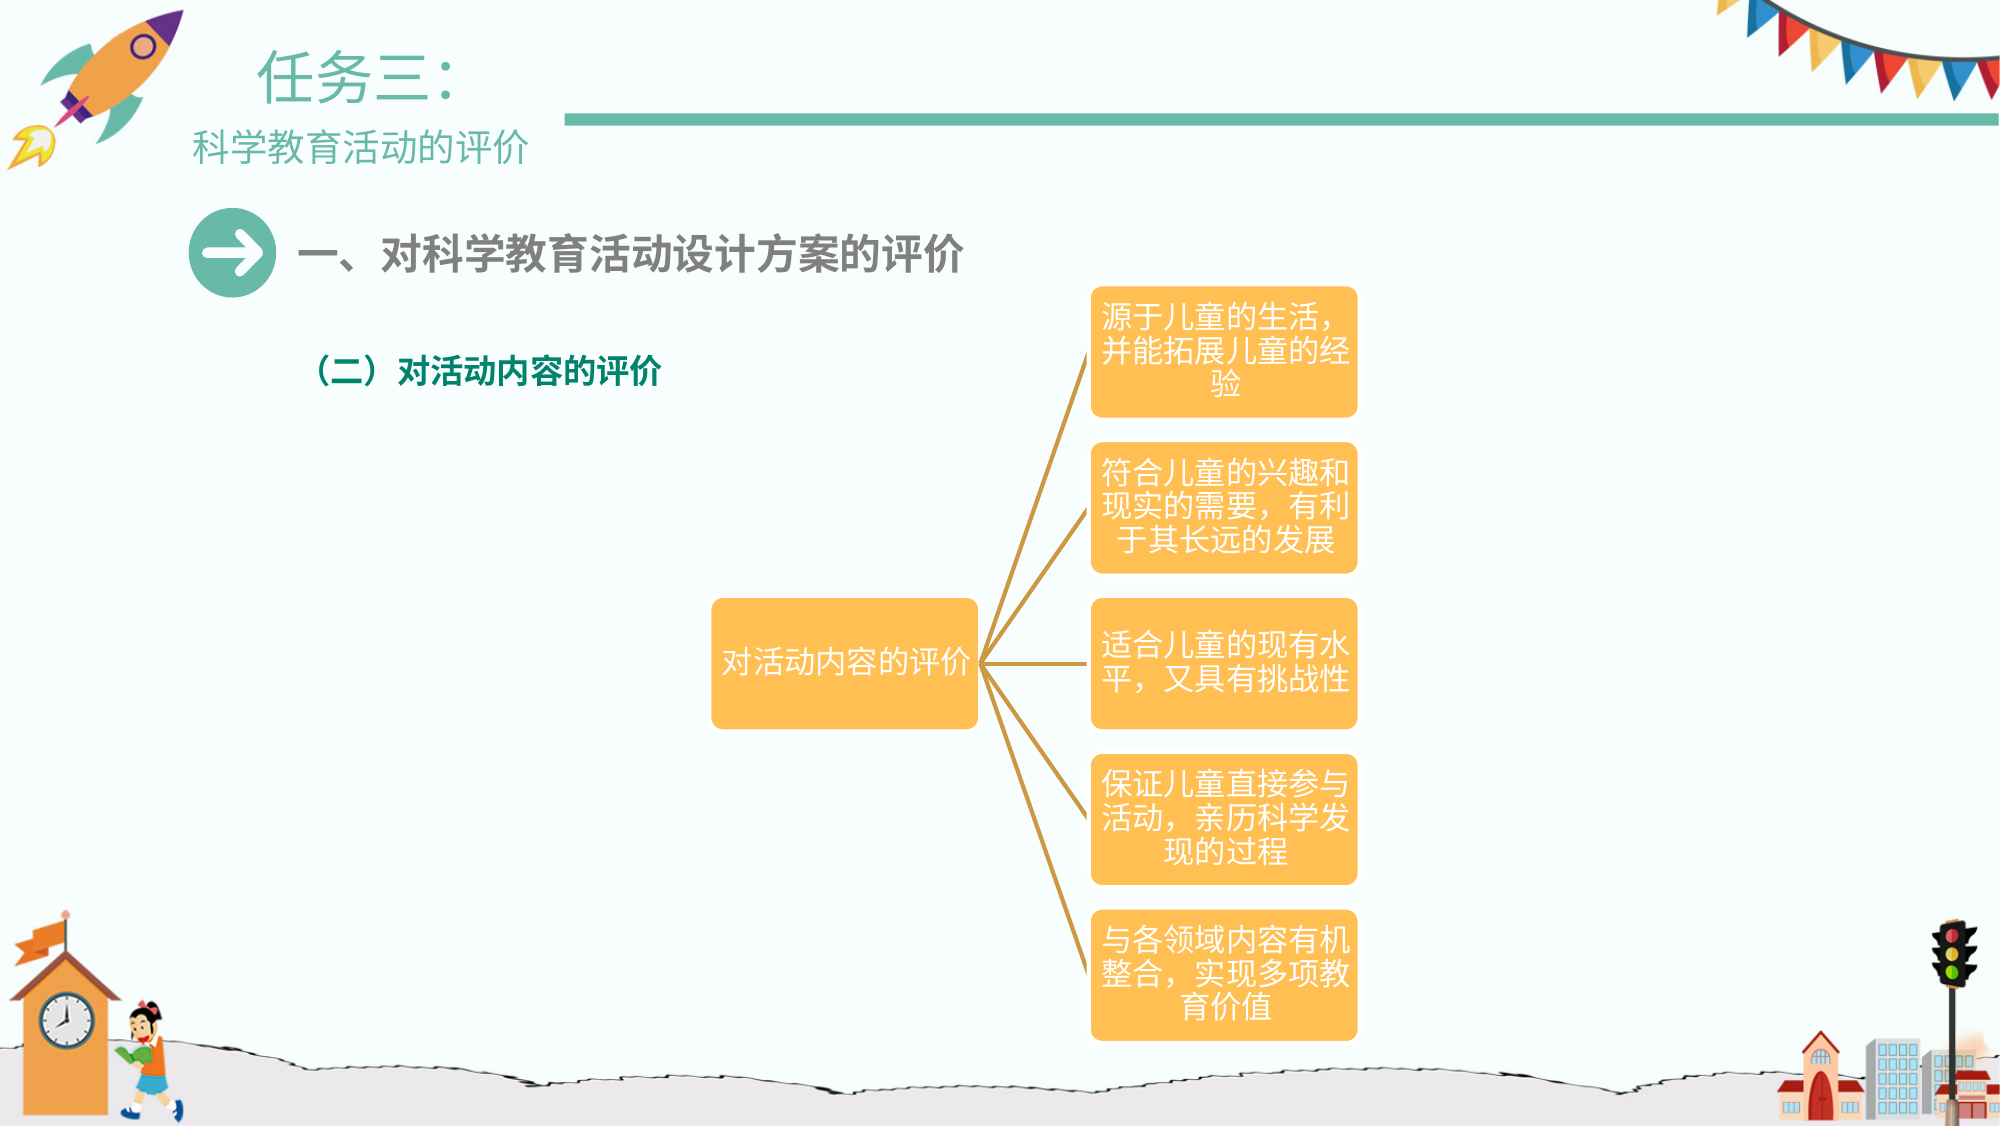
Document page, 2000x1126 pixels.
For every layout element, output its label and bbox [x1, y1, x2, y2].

picture [0, 0, 2000, 1126]
text_box [188, 207, 1726, 283]
text_box [181, 283, 1888, 1044]
text_box [96, 40, 1999, 170]
